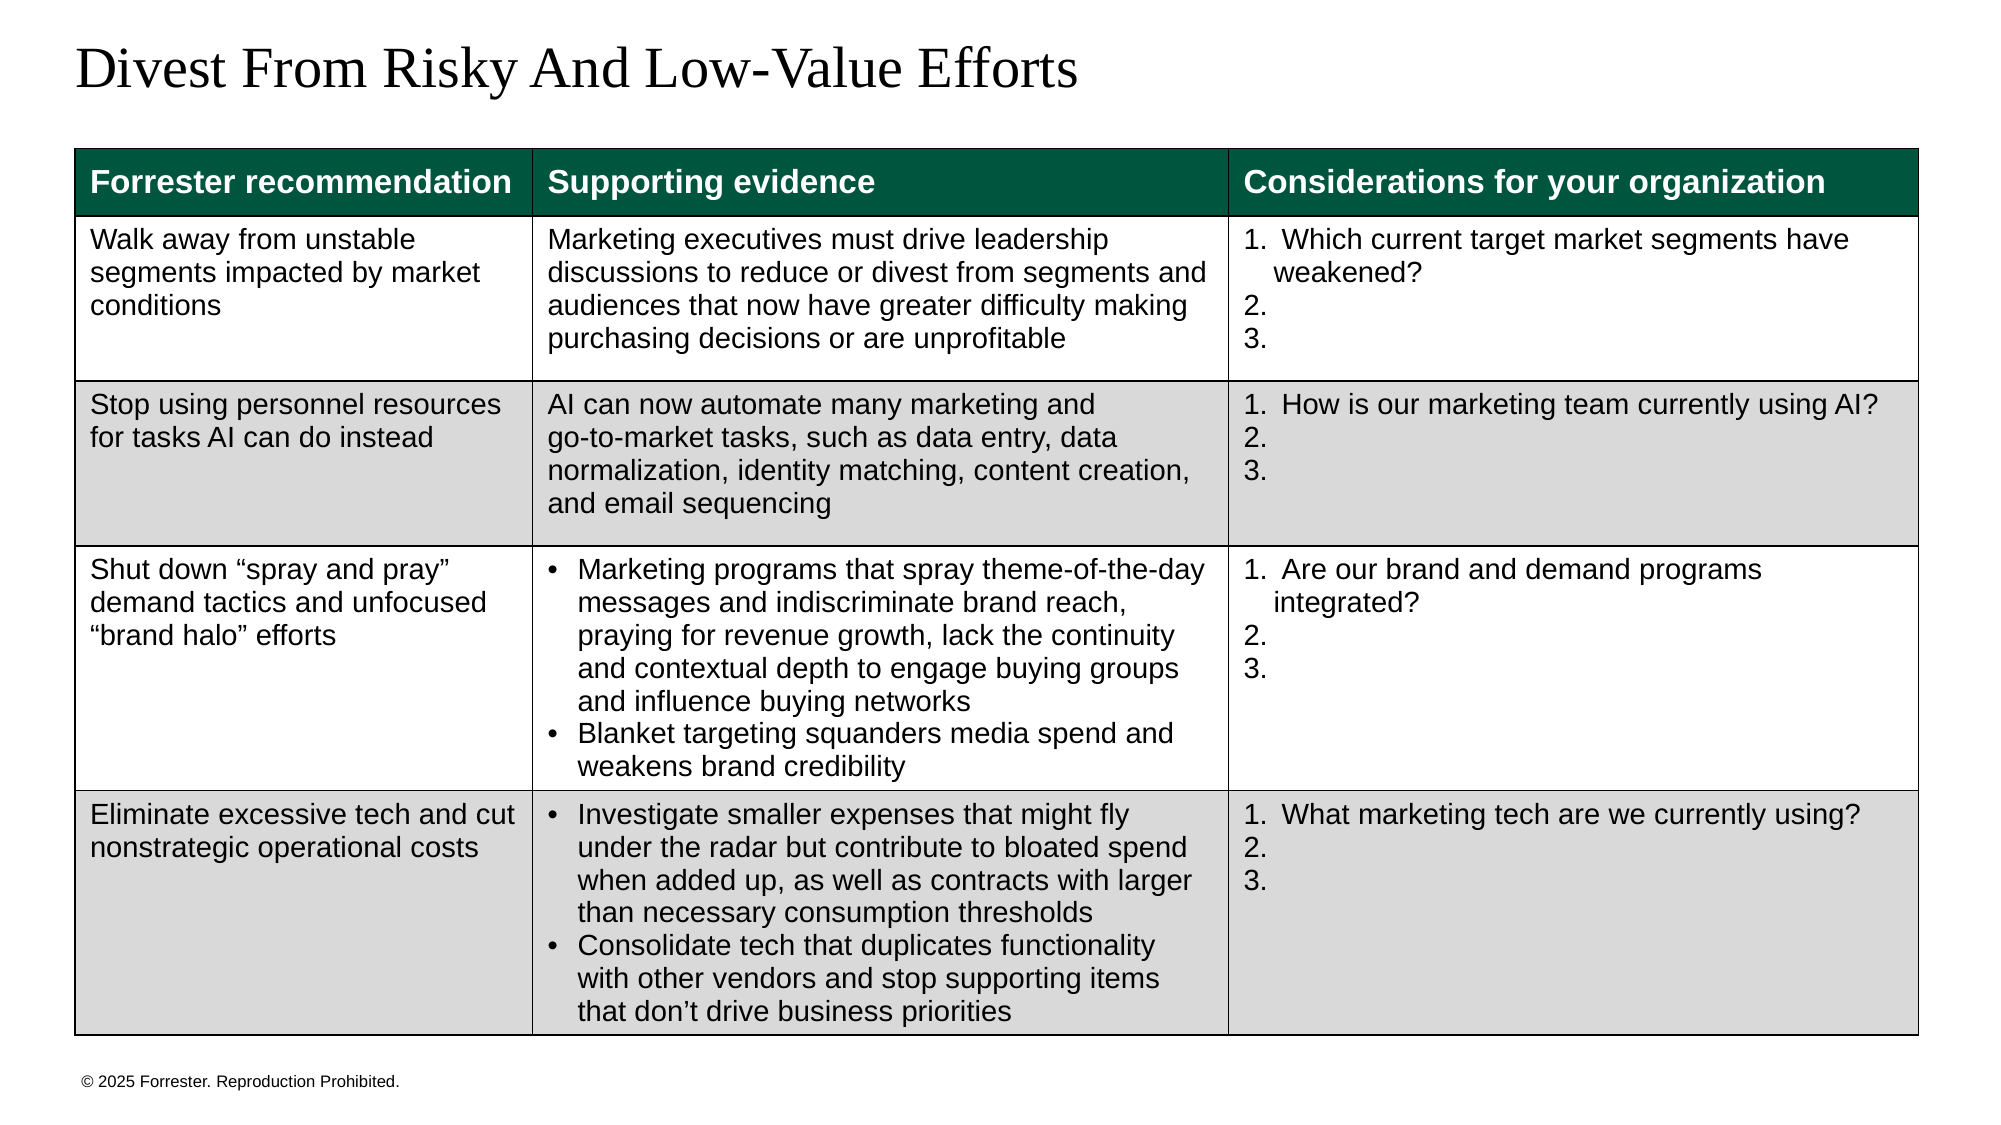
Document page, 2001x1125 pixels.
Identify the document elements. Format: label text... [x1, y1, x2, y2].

table_cell Walk away from unstable segments impacted by market conditions [76, 226, 532, 380]
table_cell Shut down “spray and pray” demand tactics and unfocused “brand halo” efforts [76, 547, 532, 790]
table_cell Are our brand and demand programs integrated? [1229, 547, 1918, 790]
table_cell What marketing tech are we currently using? [1229, 791, 1918, 1034]
table_cell Stop using personnel resources for tasks AI can do instead [76, 382, 532, 545]
title Divest From Risky And Low-Value Efforts [75, 37, 1965, 226]
table_cell AI can now automate many marketing and go-to-market tasks, such as data entry, data normalization, identity matching, content creation, and email sequencing [533, 382, 1228, 545]
table_cell Marketing executives must drive leadership discussions to reduce or divest from segments and audiences that now have greater difficulty making purchasing decisions or are unprofitable [533, 226, 1228, 380]
table_cell Marketing programs that spray theme-of-the-day messages and indiscriminate brand reach, praying for revenue growth, lack the continuity and contextual depth to engage buying groups and influence buying networks Blanket targeting squanders media spend and weakens brand credibility [533, 547, 1228, 790]
table_cell Investigate smaller expenses that might fly under the radar but contribute to bloated spend when added up, as well as contracts with larger than necessary consumption thresholds Consolidate tech that duplicates functionality with other vendors and stop supporting items that don’t drive business priorities [533, 791, 1228, 1034]
table_cell How is our marketing team currently using AI? [1229, 382, 1918, 545]
table_cell Which current target market segments have weakened? [1229, 226, 1918, 380]
table_cell Eliminate excessive tech and cut nonstrategic operational costs [76, 791, 532, 1034]
